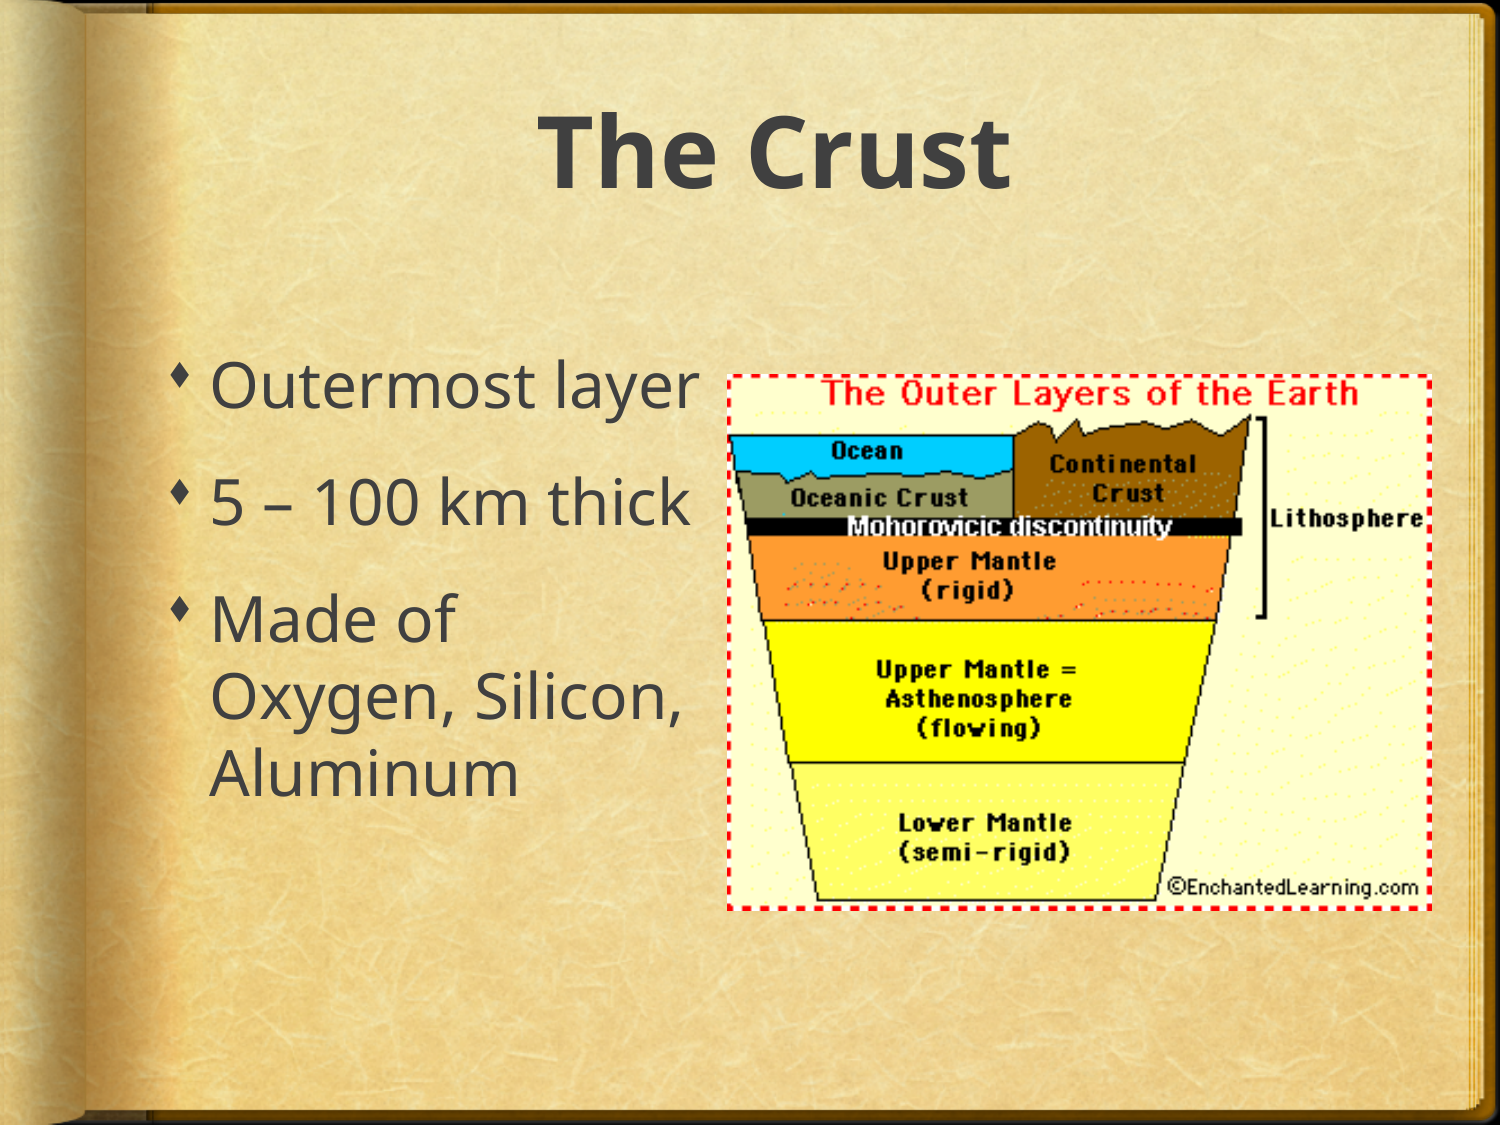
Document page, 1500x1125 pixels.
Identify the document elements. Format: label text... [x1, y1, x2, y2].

title The Crust [178, 45, 1372, 265]
picture [0, 0, 1500, 1125]
list Outermost layer 5 – 100 km thick Made of Oxygen, Silicon, Aluminum [150, 337, 728, 950]
